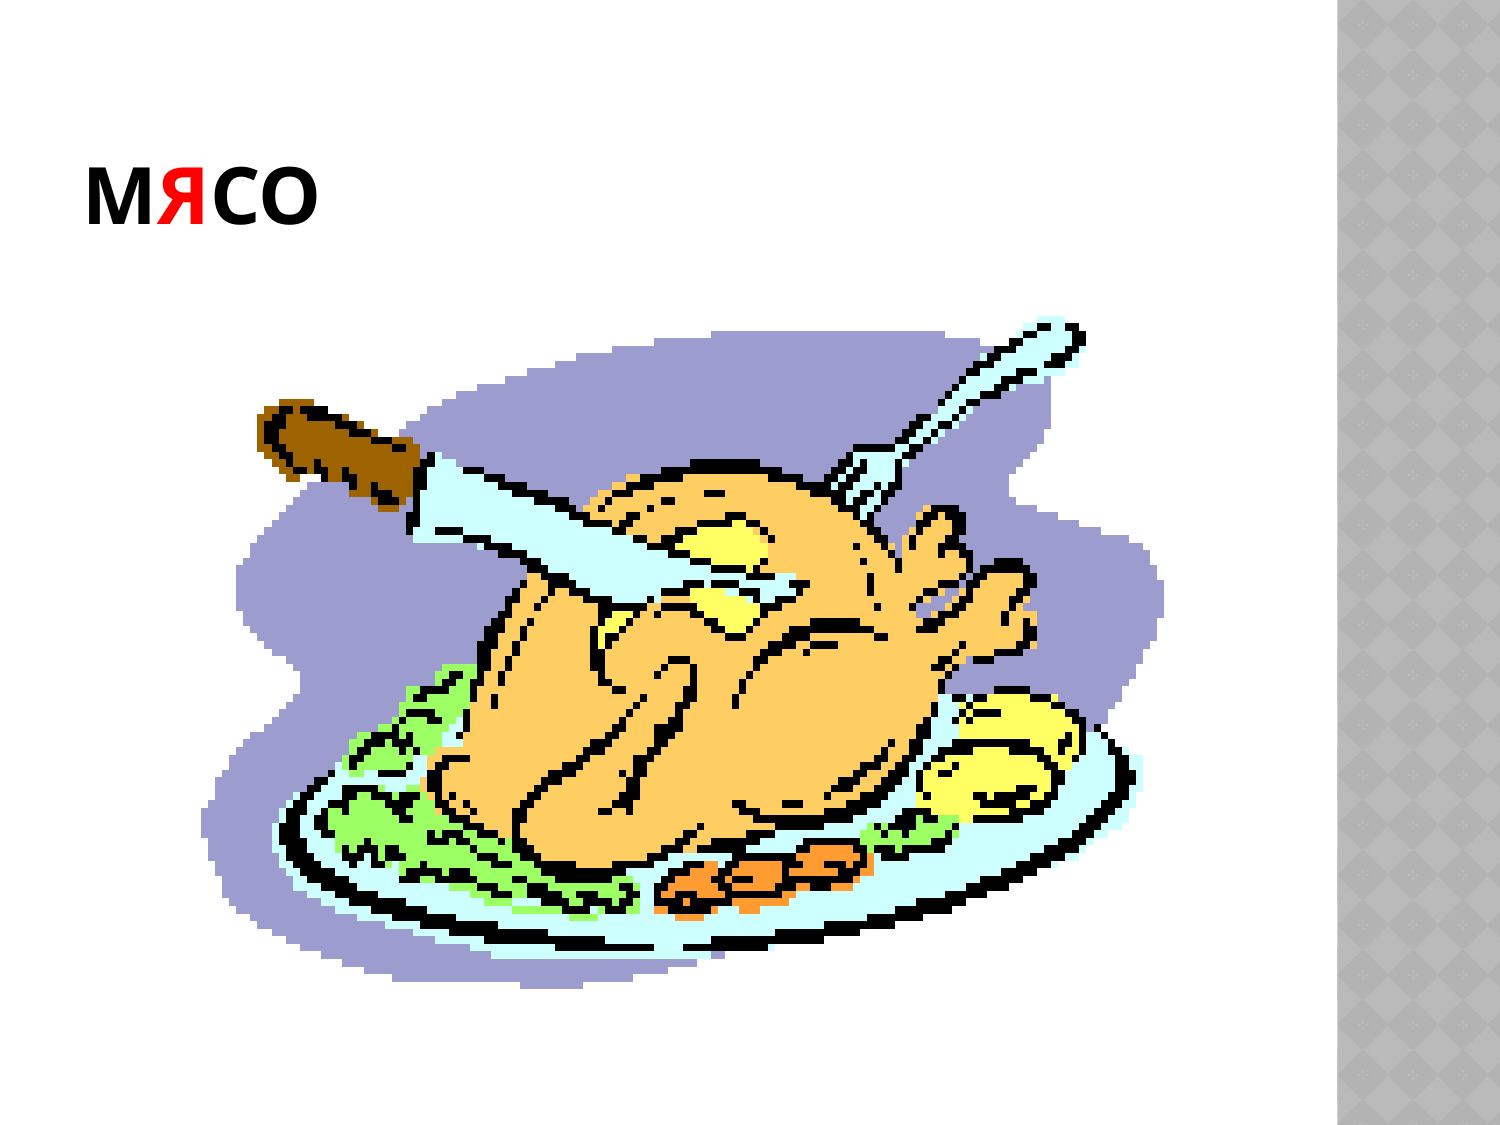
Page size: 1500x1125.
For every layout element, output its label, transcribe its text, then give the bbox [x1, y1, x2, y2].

title мясо [75, 52, 1263, 240]
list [187, 315, 1173, 1020]
